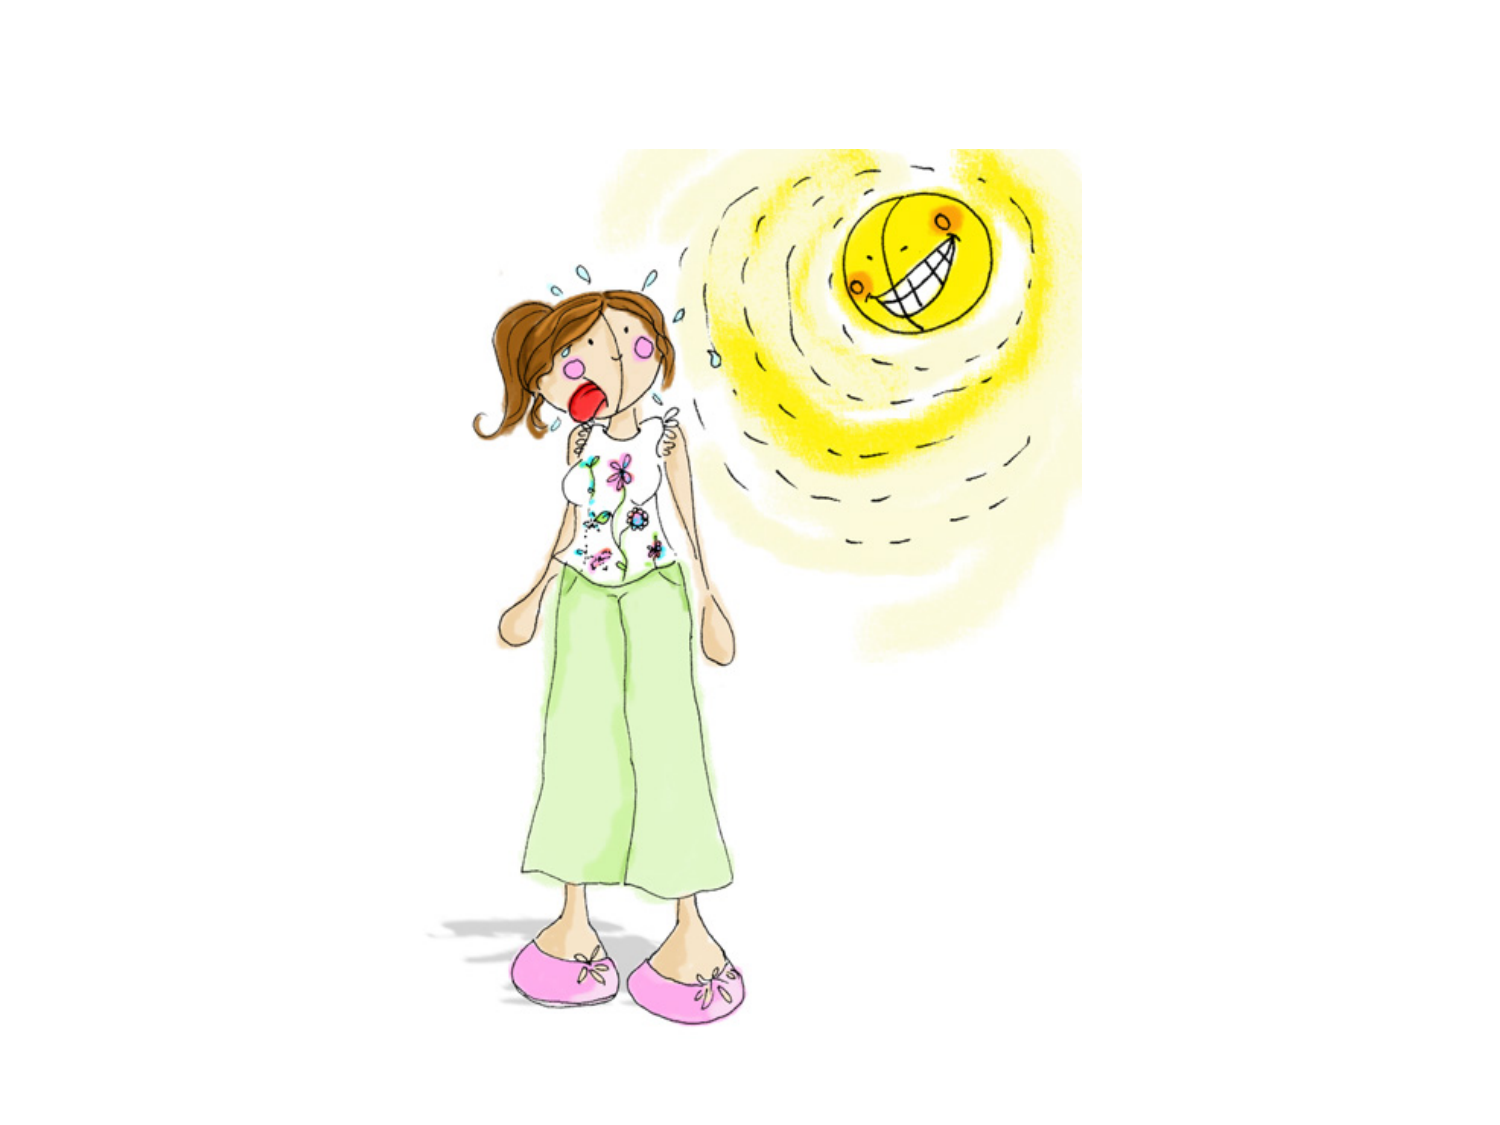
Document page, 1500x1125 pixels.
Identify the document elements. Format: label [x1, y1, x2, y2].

list [399, 149, 1083, 1076]
